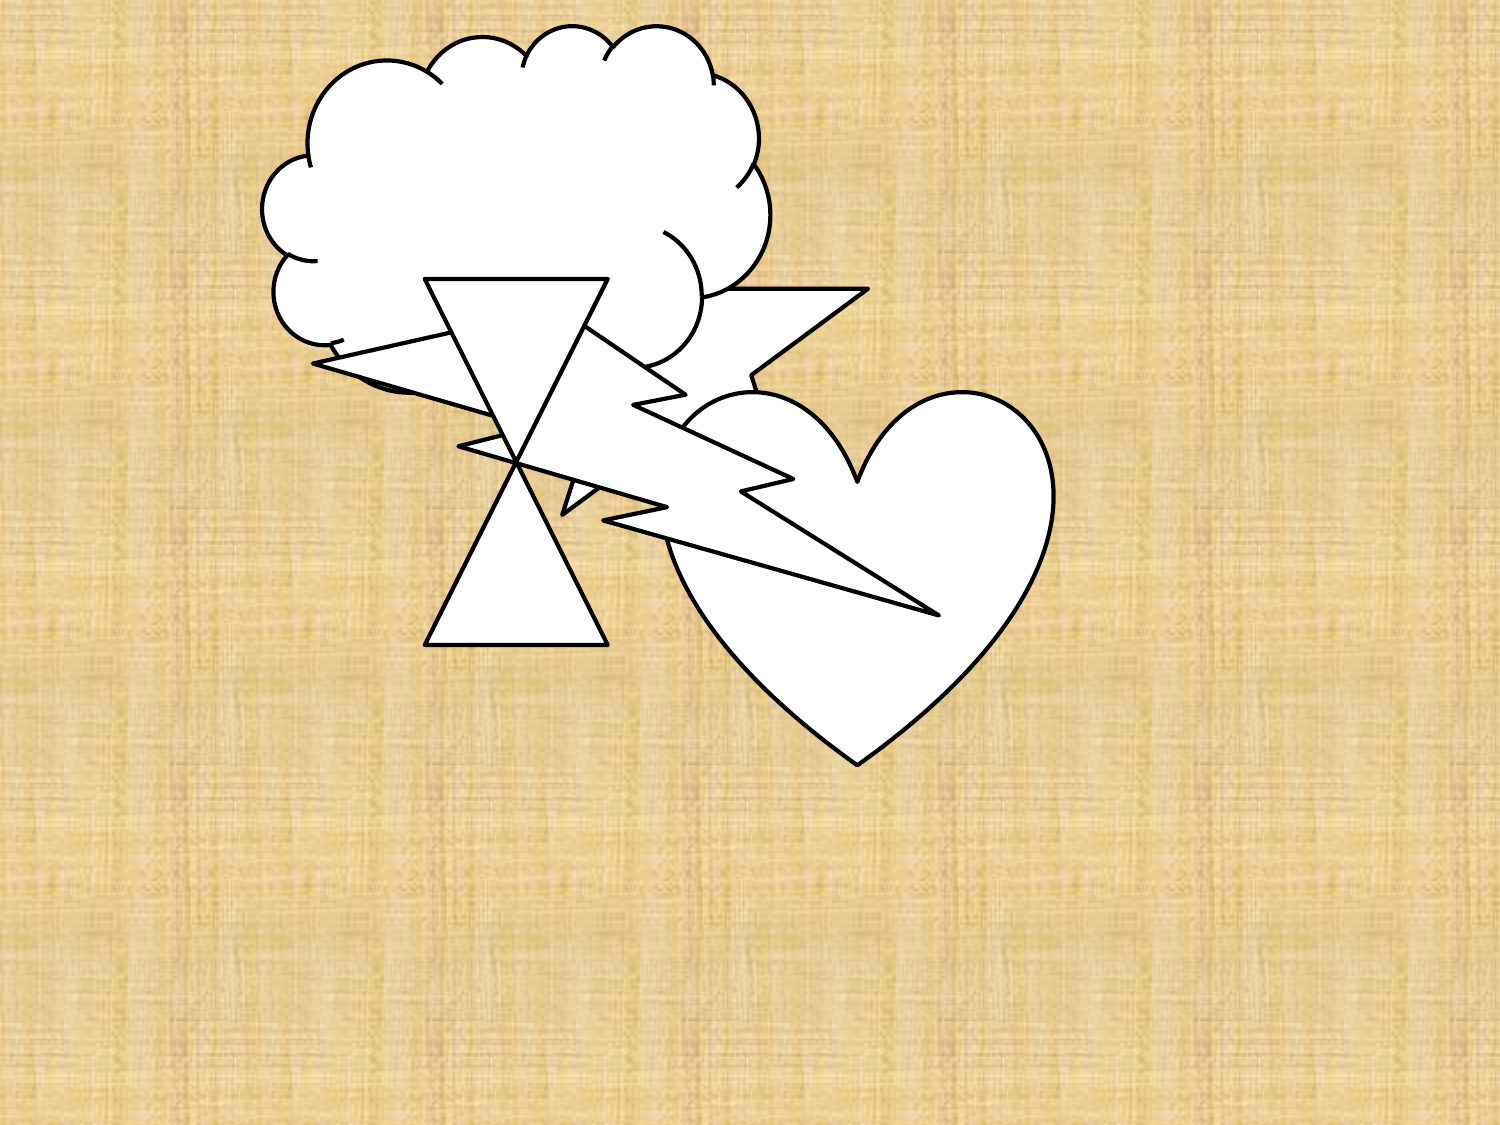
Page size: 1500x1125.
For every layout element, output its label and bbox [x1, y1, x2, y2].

text_box [668, 238, 699, 290]
text_box [560, 482, 600, 517]
picture [0, 0, 1500, 1125]
text_box [360, 380, 410, 395]
text_box [643, 286, 871, 424]
text_box [665, 390, 1056, 767]
text_box [520, 325, 941, 618]
text_box [259, 24, 773, 368]
text_box [456, 433, 513, 465]
text_box [422, 276, 610, 648]
text_box [310, 331, 491, 418]
